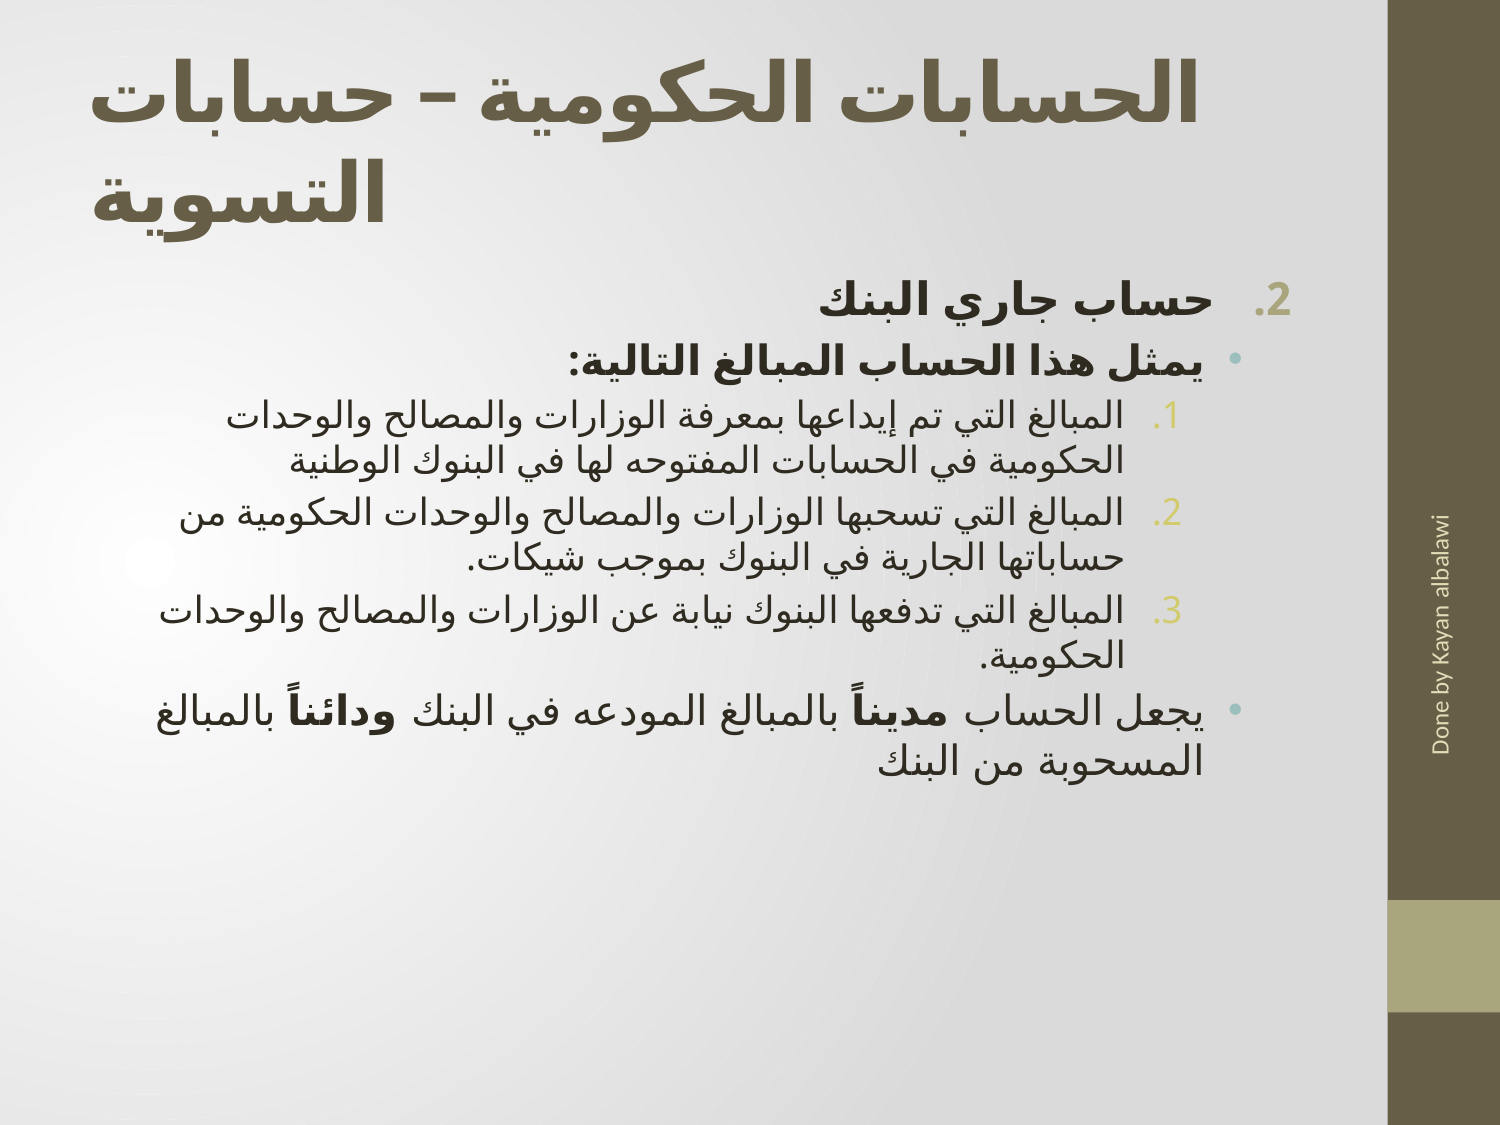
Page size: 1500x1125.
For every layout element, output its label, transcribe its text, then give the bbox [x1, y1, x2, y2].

footer Done by Kayan albalawi [1408, 500, 1469, 889]
title الحسابات الحكومية – حسابات التسوية [75, 45, 1325, 233]
list حساب جاري البنك يمثل هذا الحساب المبالغ التالية: المبالغ التي تم إيداعها بمعرفة الوزارات والمصالح والوحدات الحكومية في الحسابات المفتوحه لها في البنوك الوطنية المبالغ التي تسحبها الوزارات والمصالح والوحدات الحكومية من حساباتها الجارية في البنوك بموجب شيكات. المبالغ التي تدفعها البنوك نيابة عن الوزارات والمصالح والوحدات الحكومية. يجعل الحساب مديناً بالمبالغ المودعه في البنك ودائناً بالمبالغ المسحوبة من البنك [75, 262, 1325, 1050]
